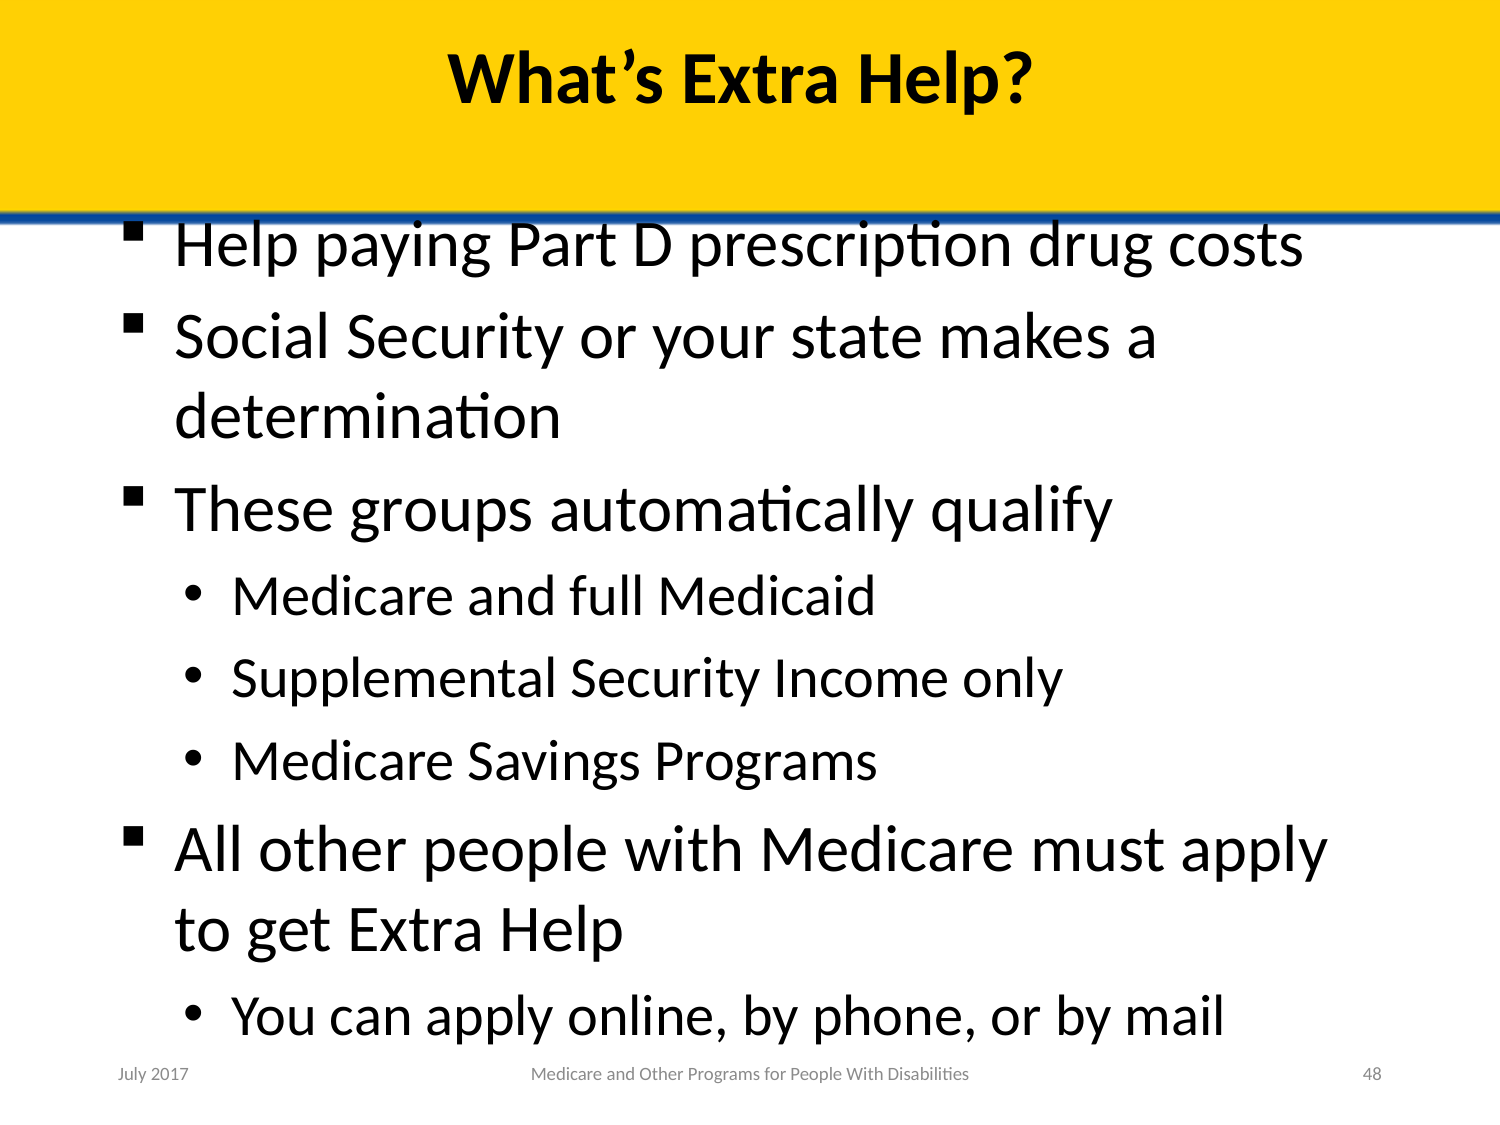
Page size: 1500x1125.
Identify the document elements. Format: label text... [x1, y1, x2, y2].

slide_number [103, 1042, 441, 1103]
slide_number 48 [1059, 1042, 1397, 1103]
picture [0, 0, 1500, 1125]
footer Medicare and Other Programs for People With Disabilities [496, 1042, 1004, 1103]
list Help paying Part D prescription drug costs Social Security or your state makes a determination These groups automatically qualify Medicare and full Medicaid Supplemental Security Income only Medicare Savings Programs All other people with Medicare must apply to get Extra Help You can apply online, by phone, or by mail [103, 192, 1397, 1014]
title What’s Extra Help? [103, 2, 1397, 156]
